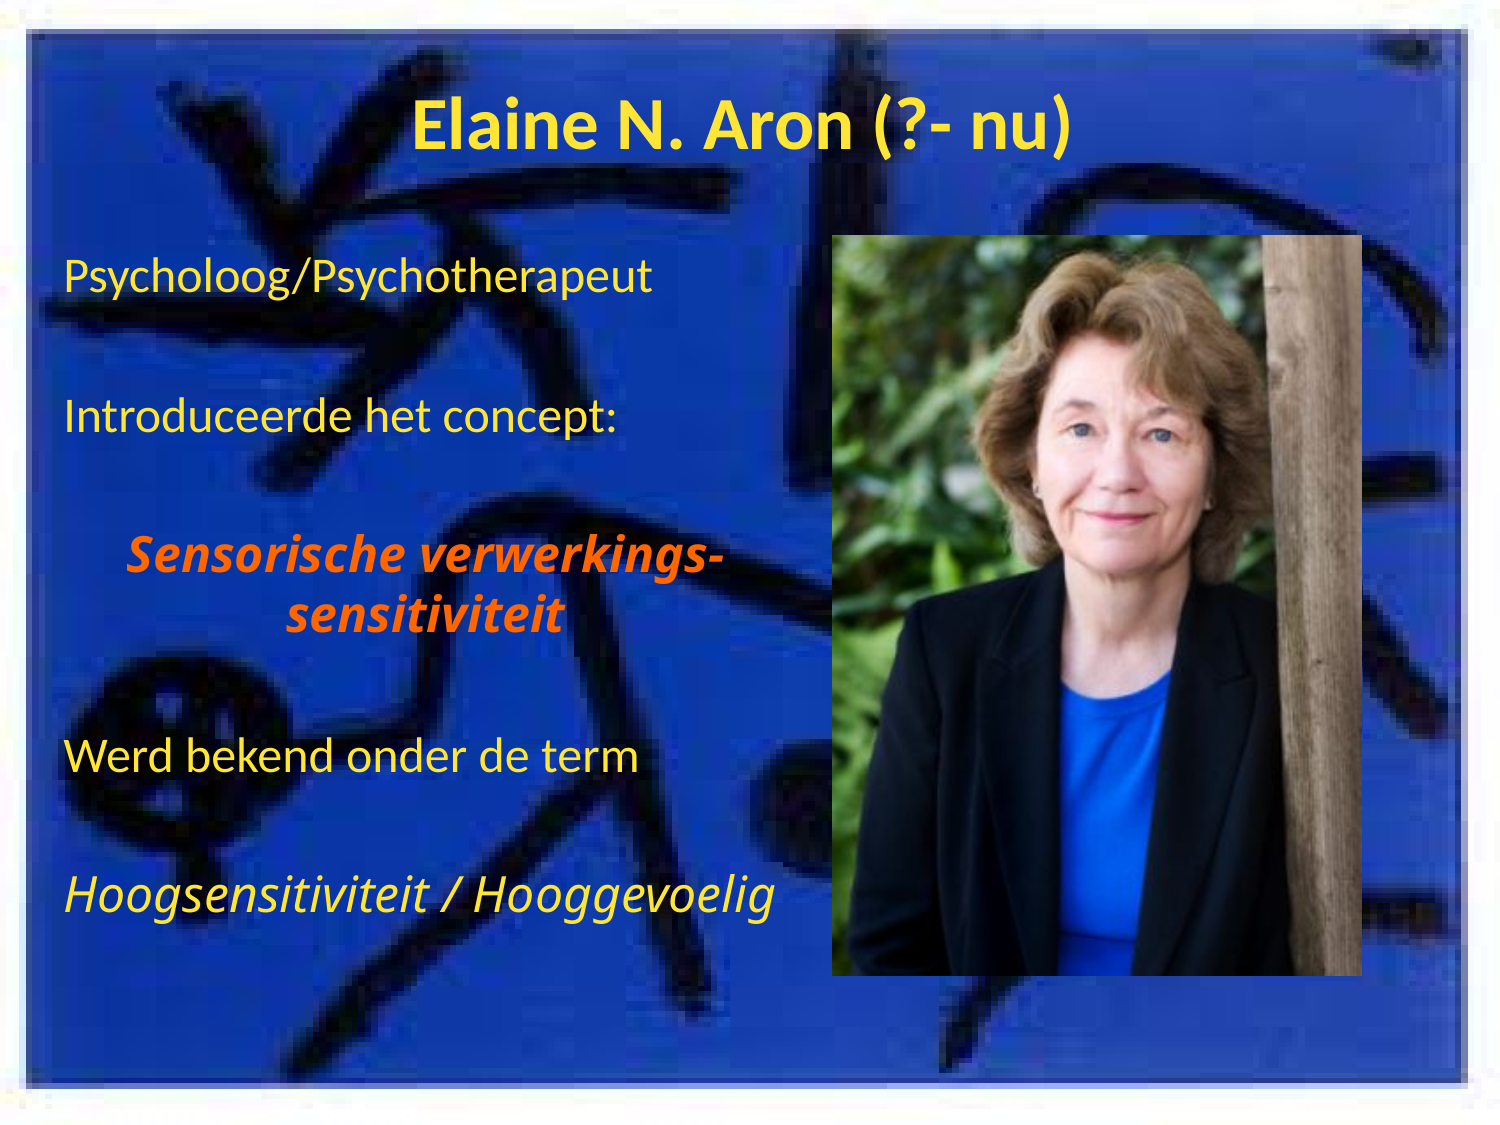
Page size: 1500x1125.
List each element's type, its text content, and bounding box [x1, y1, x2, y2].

picture [0, 0, 1500, 1125]
list Psycholoog/Psychotherapeut Introduceerde het concept: Sensorische verwerkings-sensitiviteit Werd bekend onder de term Hoogsensitiviteit / Hooggevoelig [48, 235, 804, 1005]
title Elaine N. Aron (?- nu) [122, 72, 1363, 173]
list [773, 235, 1421, 977]
